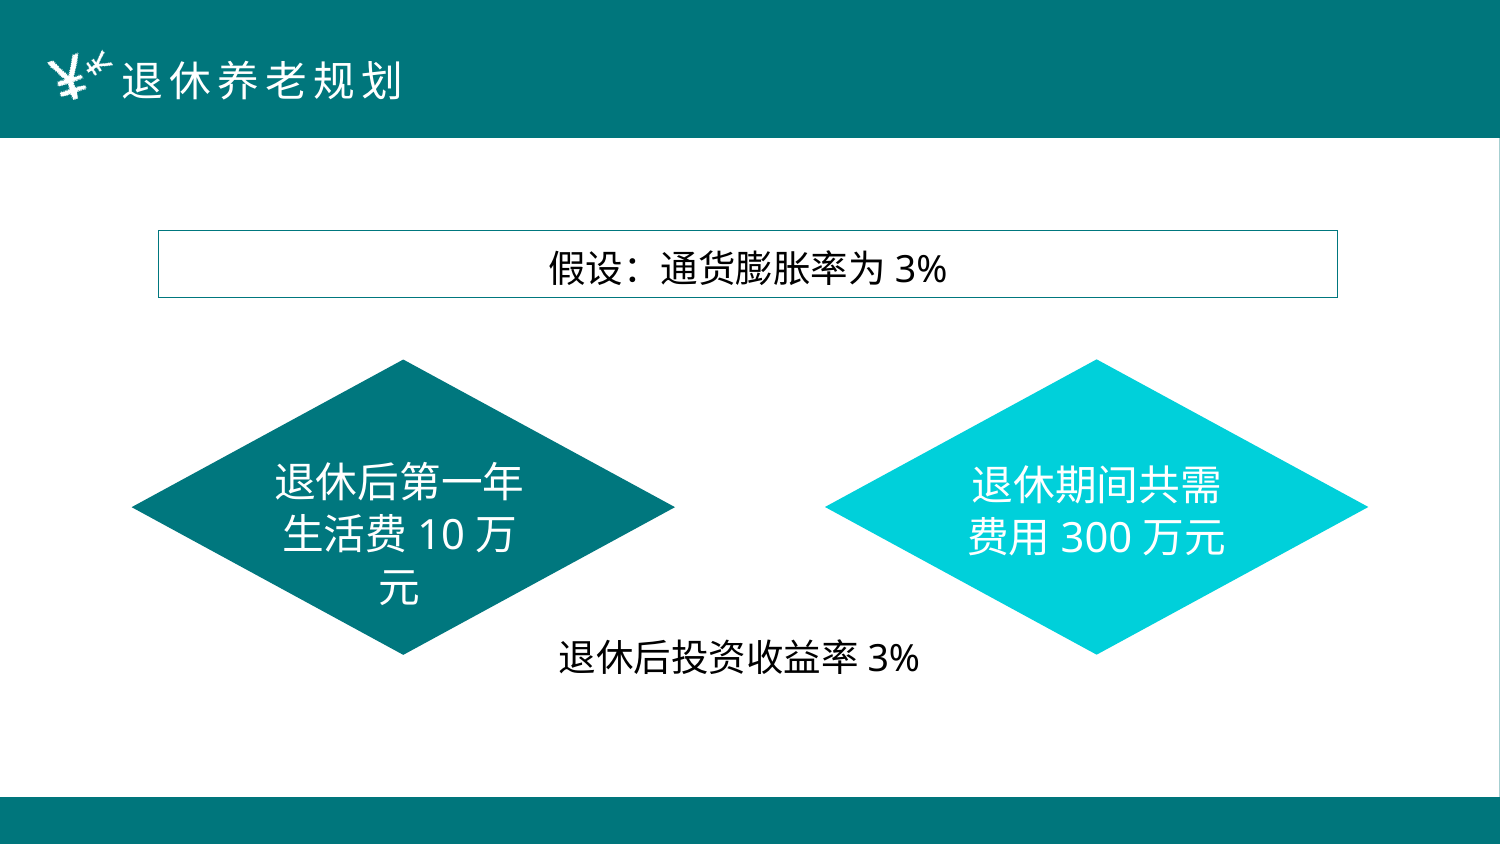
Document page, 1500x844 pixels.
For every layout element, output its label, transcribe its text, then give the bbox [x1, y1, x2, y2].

text_box 退休后第一年 生活费10万元 [253, 446, 545, 618]
text_box 假设：通货膨胀率为3% [158, 230, 1338, 298]
text_box [822, 358, 1371, 656]
text_box [333, 618, 474, 657]
text_box 退休后投资收益率3% [518, 619, 960, 687]
text_box 退休期间共需 费用300万元 [951, 449, 1243, 569]
text_box [129, 358, 678, 580]
